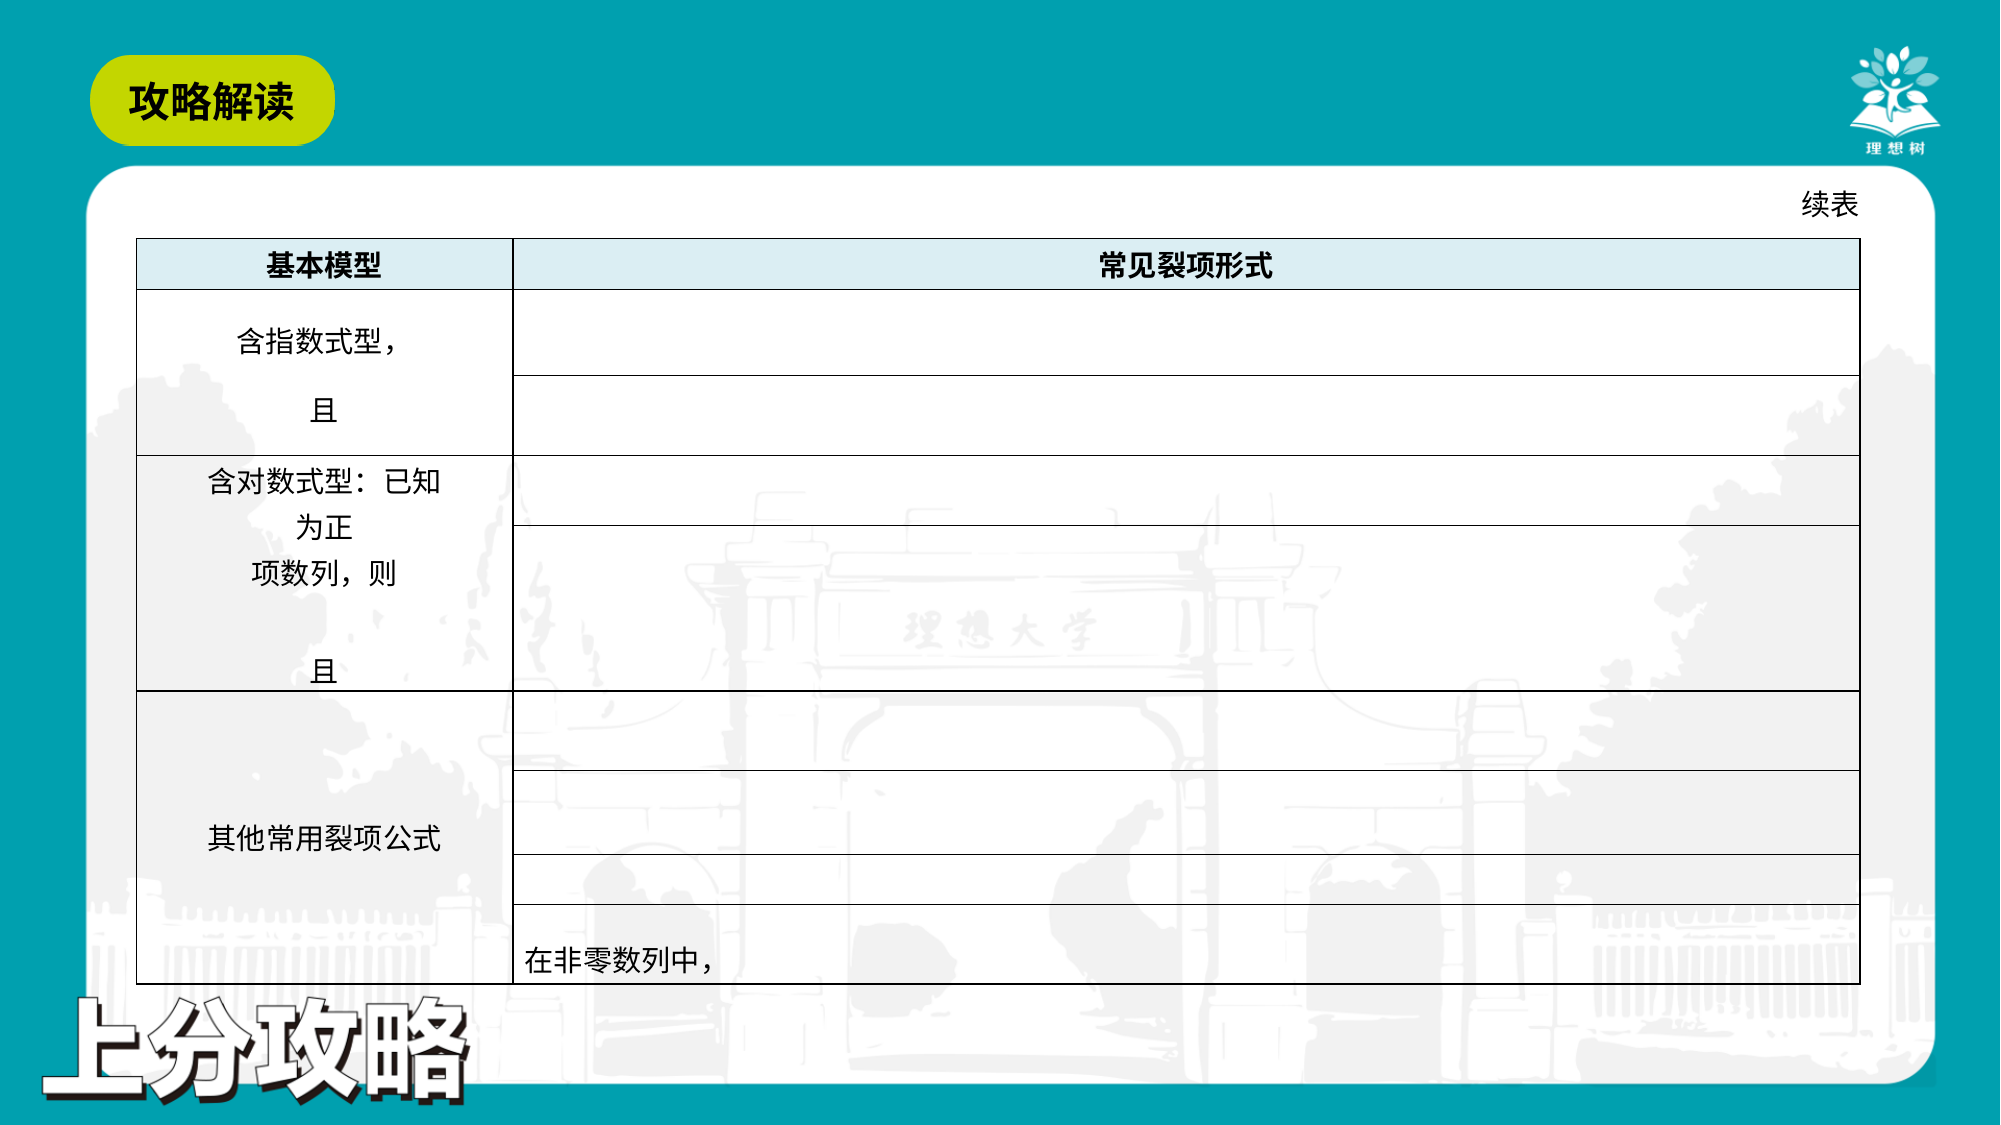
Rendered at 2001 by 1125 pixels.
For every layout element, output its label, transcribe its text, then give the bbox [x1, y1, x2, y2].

text_box 续表 [1801, 176, 1860, 221]
picture [0, 0, 2000, 1125]
